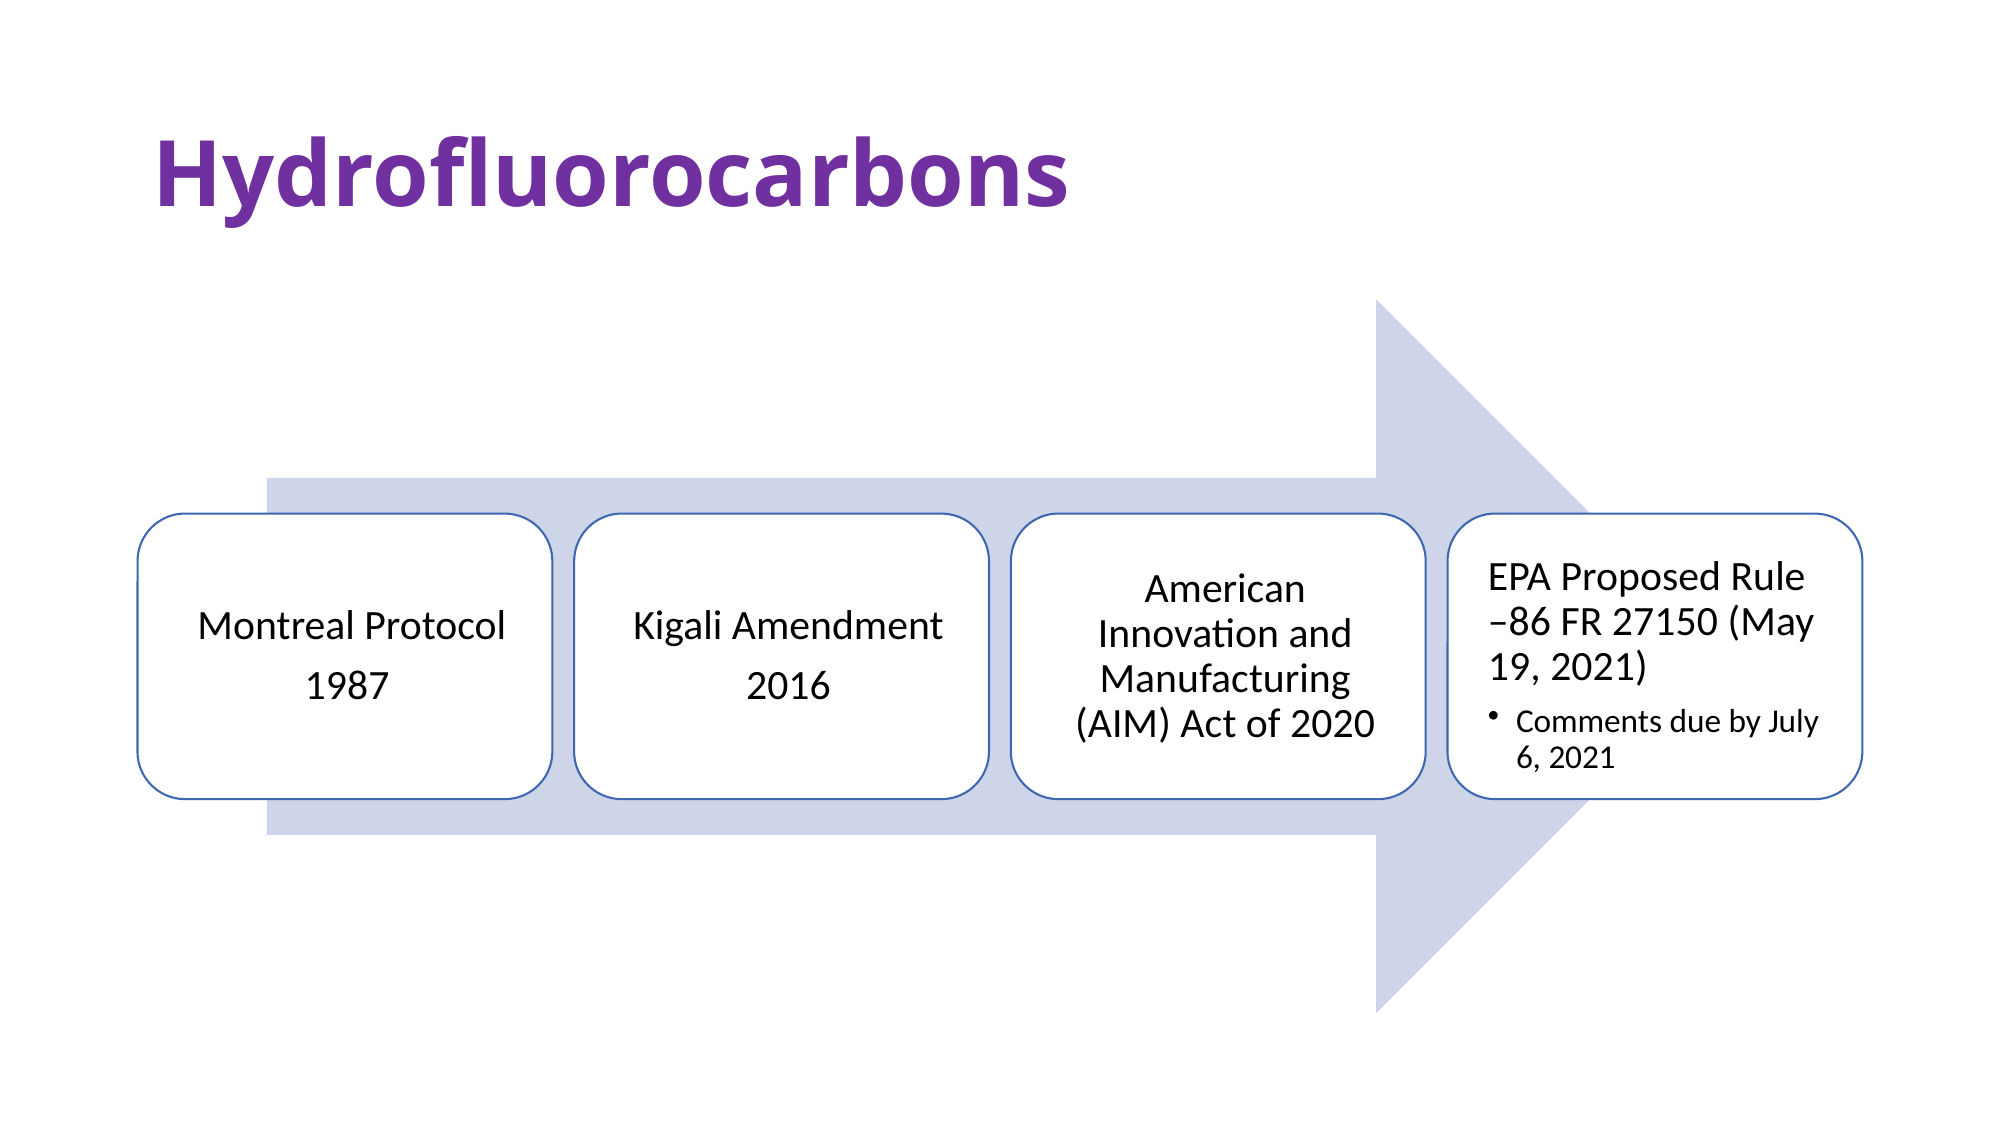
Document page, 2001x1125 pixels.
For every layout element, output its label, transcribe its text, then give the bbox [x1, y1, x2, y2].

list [137, 299, 1863, 1014]
title Hydrofluorocarbons [137, 67, 1863, 286]
